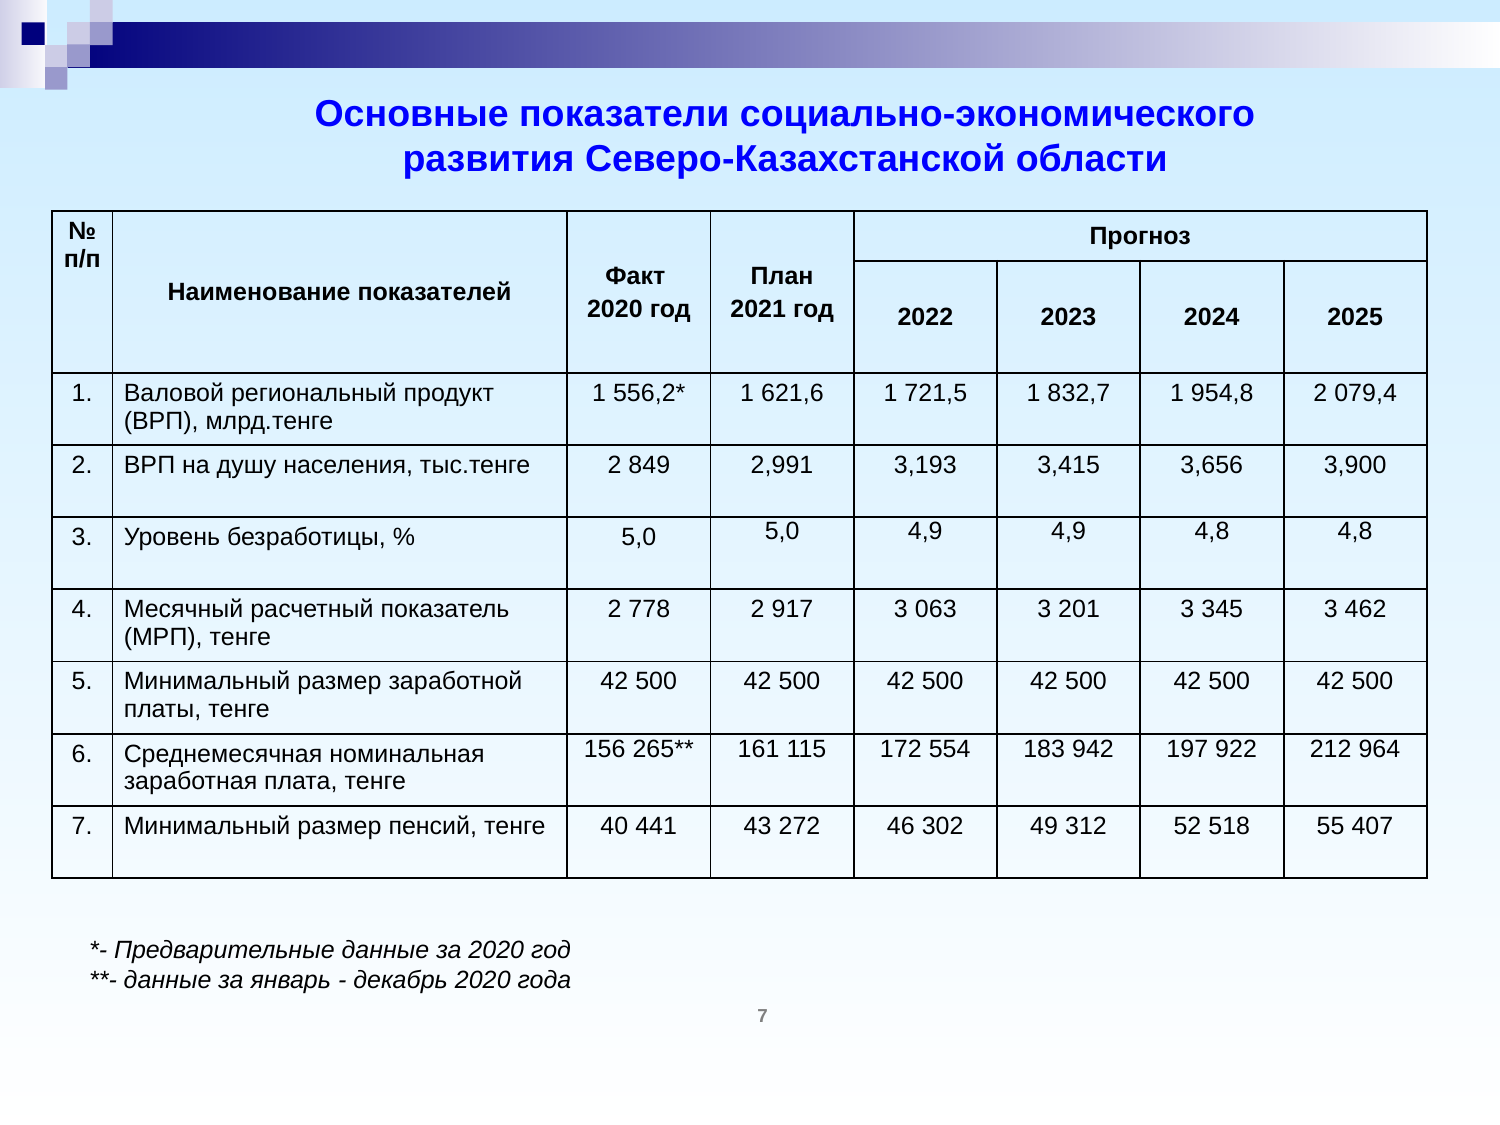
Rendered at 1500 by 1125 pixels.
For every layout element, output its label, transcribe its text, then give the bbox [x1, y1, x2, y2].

table_cell 55 407 [1285, 807, 1426, 877]
table_cell 42 500 [998, 662, 1139, 733]
table_cell 2 778 [568, 590, 710, 661]
table_cell 2 917 [711, 590, 853, 661]
table_cell 1. [53, 374, 112, 444]
table_cell 42 500 [1285, 662, 1426, 733]
table_cell 172 554 [855, 735, 996, 805]
text_box *- Предварительные данные за 2020 год **- данные за январь - декабрь 2020 года [74, 926, 745, 1001]
table_cell 7. [53, 807, 112, 877]
table_cell Месячный расчетный показатель (МРП), тенге [113, 590, 566, 661]
table_cell 5,0 [568, 518, 710, 588]
table_cell 5,0 [711, 518, 853, 588]
table_cell 2022 [855, 262, 996, 372]
table_cell 43 272 [711, 807, 853, 877]
table_cell 4. [53, 590, 112, 661]
table_cell 1 556,2* [568, 374, 710, 444]
table_cell 3. [53, 518, 112, 588]
table_cell 2024 [1141, 262, 1283, 372]
table_cell 212 964 [1285, 735, 1426, 805]
text_box Основные показатели социально-экономического развития Северо-Казахстанской области [249, 84, 1321, 184]
table_cell 6. [53, 735, 112, 805]
table_cell 42 500 [855, 662, 996, 733]
table_header Факт 2020 год [568, 212, 710, 372]
table_cell 183 942 [998, 735, 1139, 805]
table_cell 3 063 [855, 590, 996, 661]
table_cell 3,193 [855, 446, 996, 516]
table_cell 1 721,5 [855, 374, 996, 444]
table_cell 2 849 [568, 446, 710, 516]
table_cell 2 079,4 [1285, 374, 1426, 444]
table_cell 2025 [1285, 262, 1426, 372]
table_cell 42 500 [568, 662, 710, 733]
table_cell ВРП на душу населения, тыс.тенге [113, 446, 566, 516]
table_cell 3 345 [1141, 590, 1283, 661]
table_cell 1 621,6 [711, 374, 853, 444]
table_cell 3 201 [998, 590, 1139, 661]
table_cell 156 265** [568, 735, 710, 805]
table_cell Минимальный размер пенсий, тенге [113, 807, 566, 877]
table_cell 2. [53, 446, 112, 516]
table_cell 5. [53, 662, 112, 733]
table_cell 3,656 [1141, 446, 1283, 516]
table_cell Валовой региональный продукт (ВРП), млрд.тенге [113, 374, 566, 444]
table_cell 3,415 [998, 446, 1139, 516]
table_cell 52 518 [1141, 807, 1283, 877]
table_header № п/п [53, 212, 112, 372]
table_header Наименование показателей [113, 212, 566, 372]
table_cell 161 115 [711, 735, 853, 805]
table_cell 4,9 [998, 518, 1139, 588]
table_header План 2021 год [711, 212, 853, 372]
table_cell 2023 [998, 262, 1139, 372]
table_cell 49 312 [998, 807, 1139, 877]
table_cell 46 302 [855, 807, 996, 877]
table_cell 4,8 [1141, 518, 1283, 588]
table_cell 4,8 [1285, 518, 1426, 588]
text_box 7 [649, 1001, 875, 1029]
table_cell 42 500 [1141, 662, 1283, 733]
table_cell 3 462 [1285, 590, 1426, 661]
table_cell 1 832,7 [998, 374, 1139, 444]
table_cell Уровень безработицы, % [113, 518, 566, 588]
table_cell 2,991 [711, 446, 853, 516]
table_cell 42 500 [711, 662, 853, 733]
table_cell 197 922 [1141, 735, 1283, 805]
table_header Прогноз [855, 212, 1426, 260]
table_cell 40 441 [568, 807, 710, 877]
table_cell 3,900 [1285, 446, 1426, 516]
table_cell Среднемесячная номинальная заработная плата, тенге [113, 735, 566, 805]
table_cell 1 954,8 [1141, 374, 1283, 444]
table_cell 4,9 [855, 518, 996, 588]
table_cell Минимальный размер заработной платы, тенге [113, 662, 566, 733]
